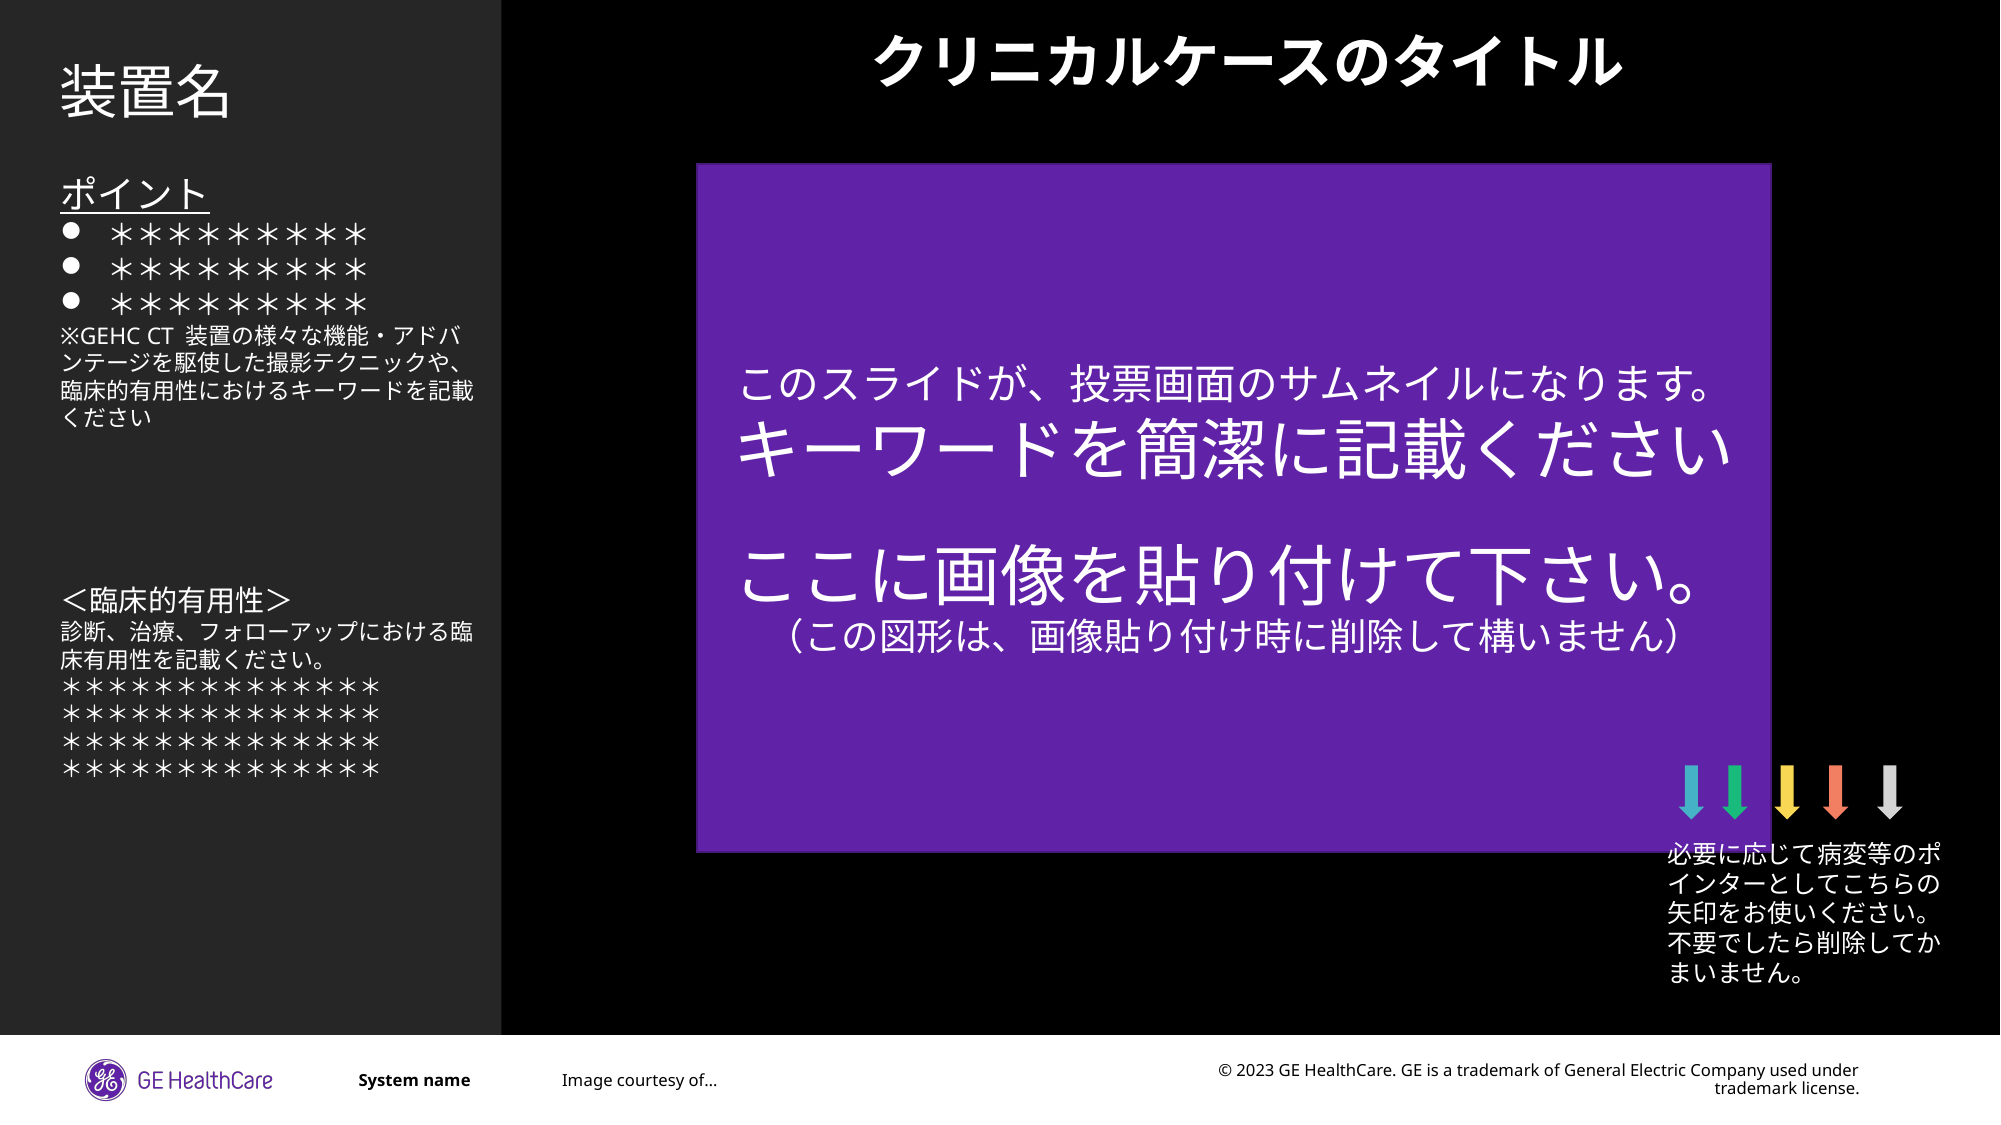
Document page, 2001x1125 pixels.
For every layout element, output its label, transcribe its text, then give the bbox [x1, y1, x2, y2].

text_box このスライドが、投票画面のサムネイルになります。 キーワードを簡潔に記載ください ここに画像を貼り付けて下さい。 （この図形は、画像貼り付け時に削除して構いません） [696, 163, 1772, 853]
text_box Image courtesy of… [562, 1058, 1089, 1101]
picture [68, 1042, 289, 1118]
text_box [1820, 764, 1851, 822]
text_box [1676, 764, 1707, 822]
footer System name [358, 1058, 529, 1101]
text_box 装置名 [44, 56, 498, 177]
text_box [1874, 764, 1906, 822]
text_box クリニカルケースのタイトル [538, 25, 1956, 146]
text_box 必要に応じて病変等のポインターとしてこちらの矢印をお使いください。 不要でしたら削除してかまいません。 [1667, 838, 1956, 988]
text_box [1771, 764, 1803, 822]
text_box ポイント ＊＊＊＊＊＊＊＊＊ ＊＊＊＊＊＊＊＊＊ ＊＊＊＊＊＊＊＊＊ ※GEHC CT 装置の様々な機能・アドバンテージを駆使した撮影テクニックや、臨床的有用性におけるキーワードを記載ください ＜臨床的有用性＞ 診断、治療、フォローアップにおける臨床有用性を記載ください。 ＊＊＊＊＊＊＊＊＊＊＊＊＊＊ ＊＊＊＊＊＊＊＊＊＊＊＊＊＊ ＊＊＊＊＊＊＊＊＊＊＊＊＊＊ ＊＊＊＊＊＊＊＊＊＊＊＊＊＊ [45, 168, 500, 290]
text_box [1719, 764, 1751, 822]
